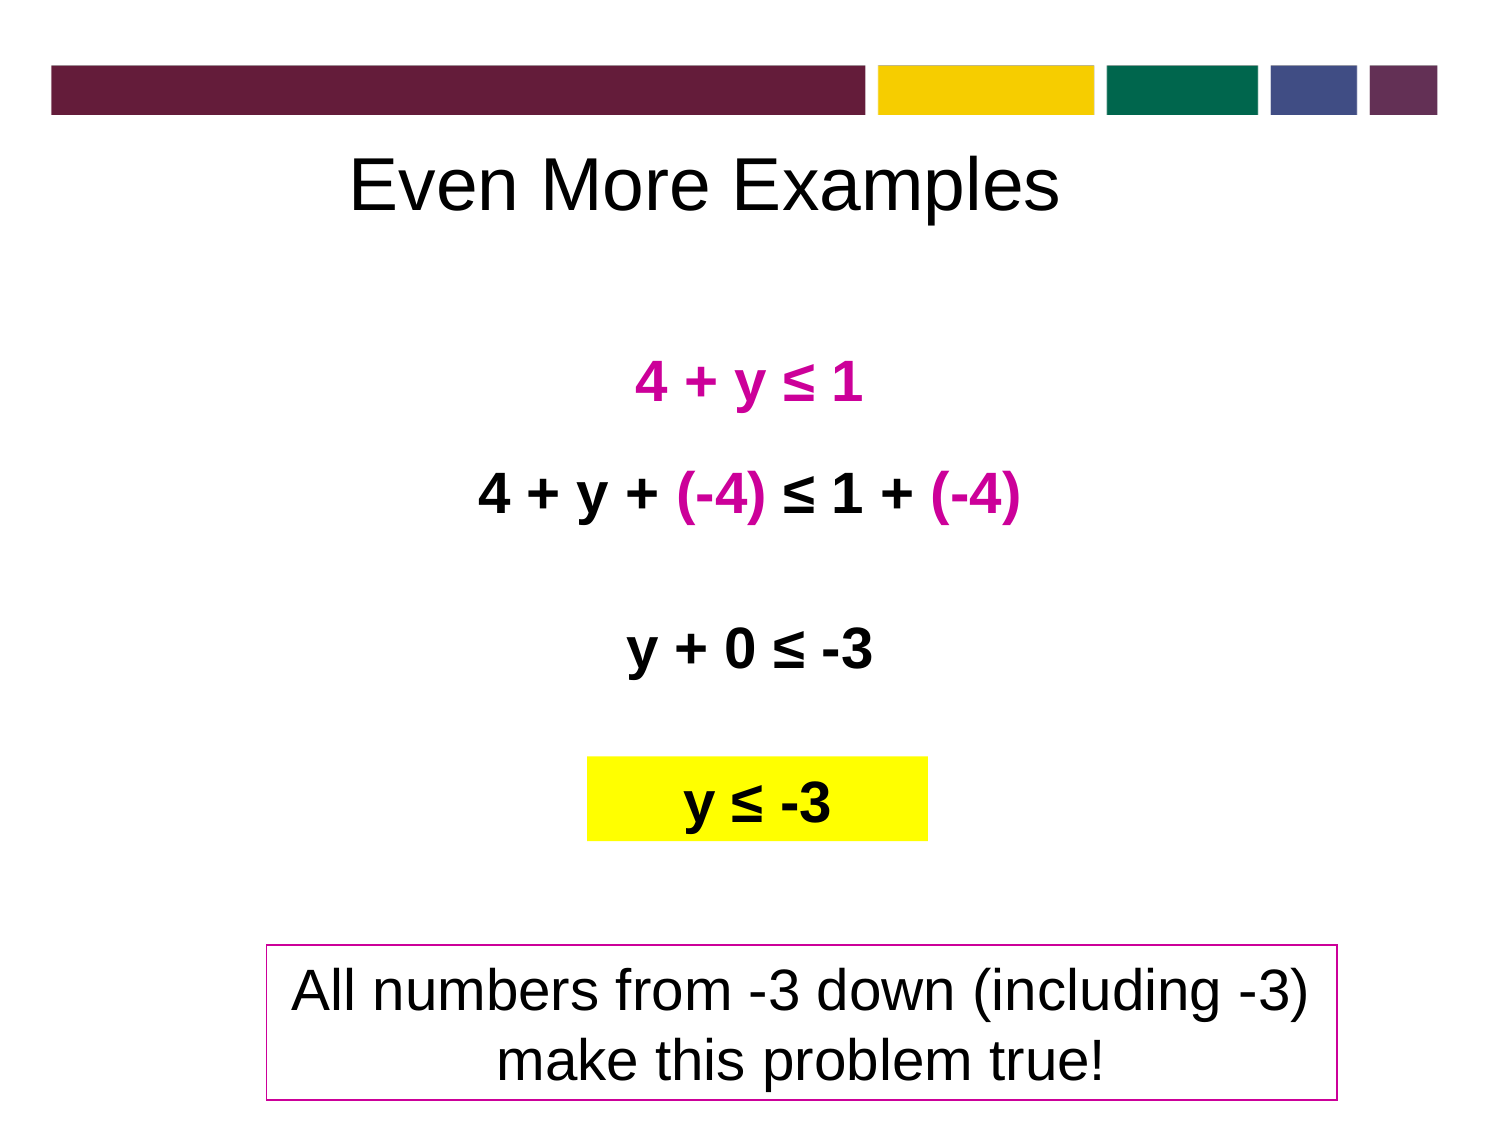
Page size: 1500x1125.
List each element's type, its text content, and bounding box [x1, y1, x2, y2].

text_box Even More Examples [65, 128, 1345, 233]
picture [37, 49, 1438, 116]
text_box y ≤ -3 [587, 756, 928, 842]
text_box 4 + y ≤ 1 [0, 335, 1500, 421]
text_box y + 0 ≤ -3 [0, 602, 1500, 688]
text_box All numbers from -3 down (including -3) make this problem true! [266, 945, 1337, 1100]
text_box 4 + y + (-4) ≤ 1 + (-4) [0, 447, 1500, 533]
